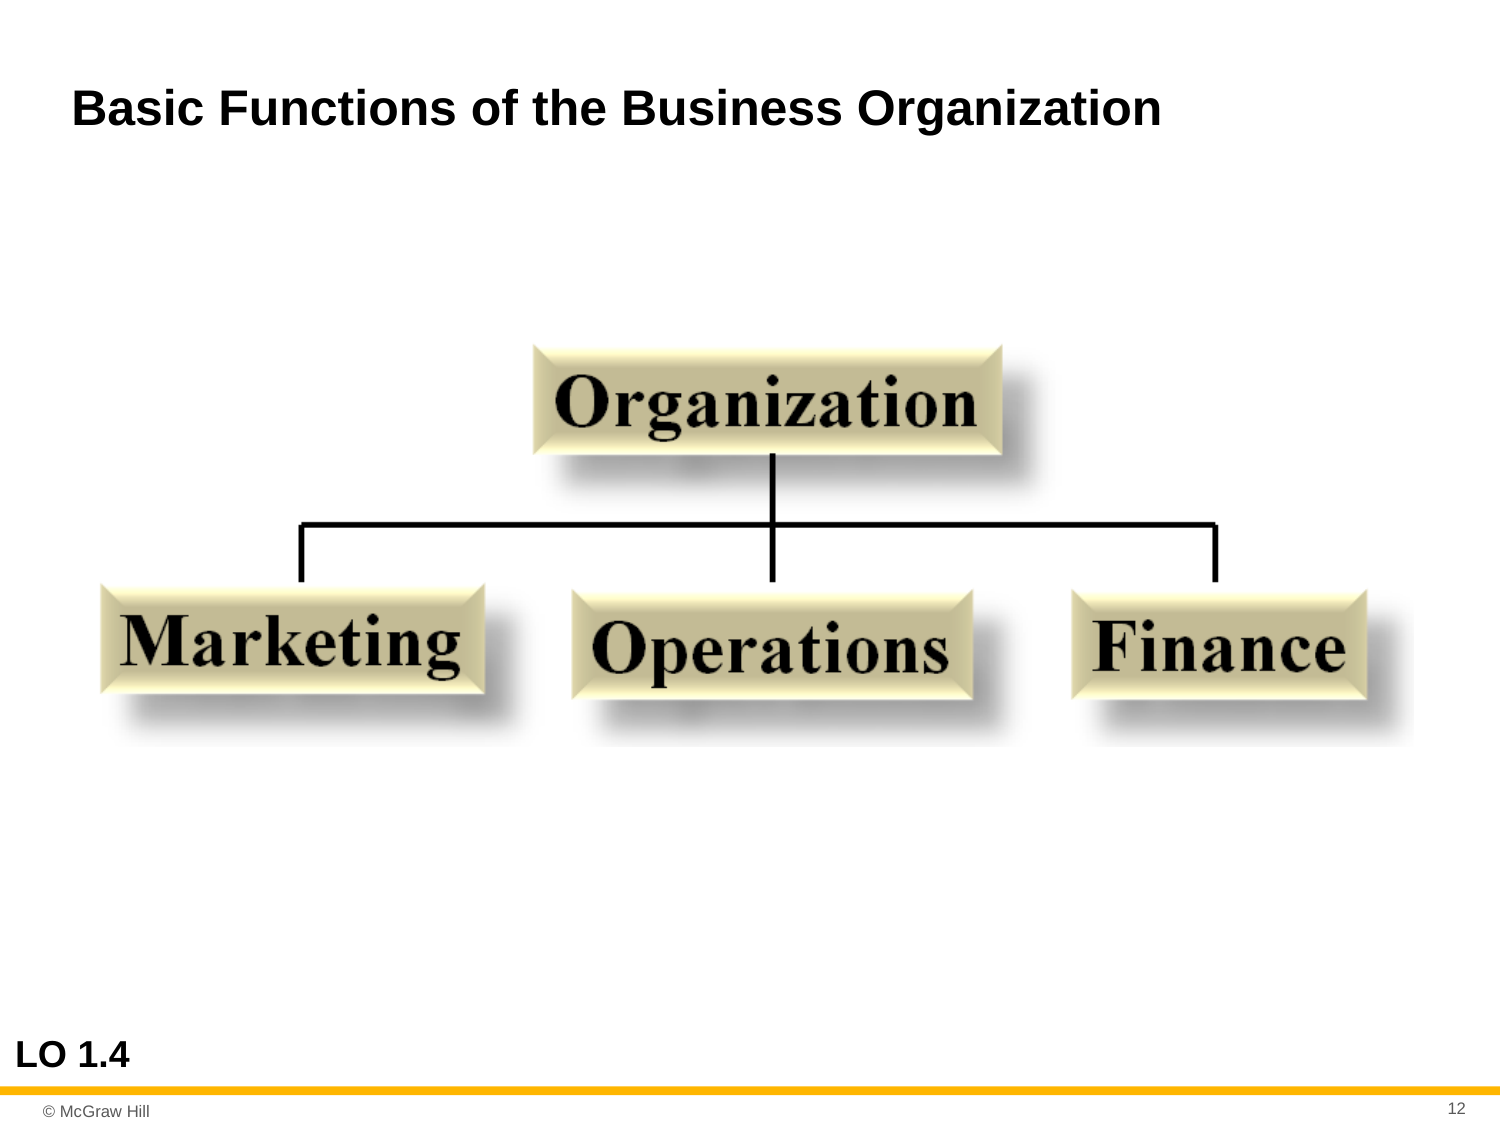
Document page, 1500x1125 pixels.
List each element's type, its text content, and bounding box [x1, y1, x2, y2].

title Basic Functions of the Business Organization [56, 50, 1444, 162]
picture [86, 339, 1414, 747]
list LO 1.4 [0, 1022, 197, 1085]
